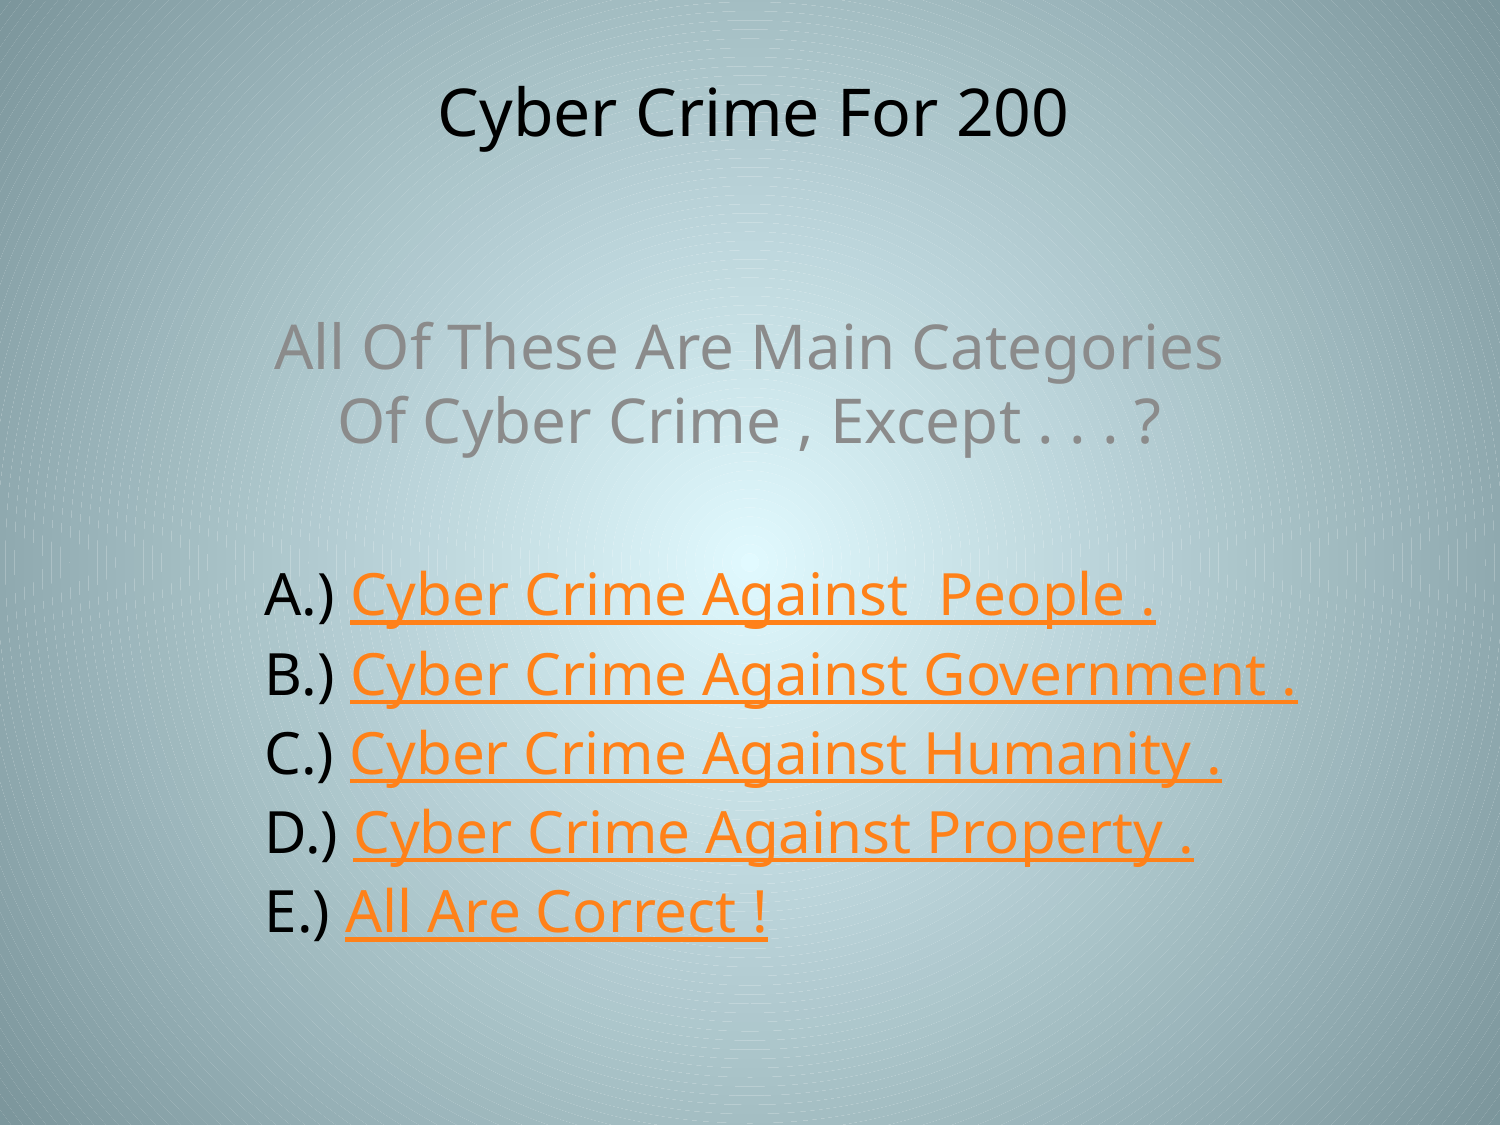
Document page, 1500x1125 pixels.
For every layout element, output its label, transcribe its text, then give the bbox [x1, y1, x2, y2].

title Cyber Crime For 200 [125, 62, 1400, 238]
text_box A.) Cyber Crime Against People . B.) Cyber Crime Against Government . C.) Cyber Crime Against Humanity . D.) Cyber Crime Against Property . E.) All Are Correct ! [249, 549, 1350, 1025]
subtitle All Of These Are Main Categories Of Cyber Crime , Except . . . ? [225, 299, 1275, 525]
